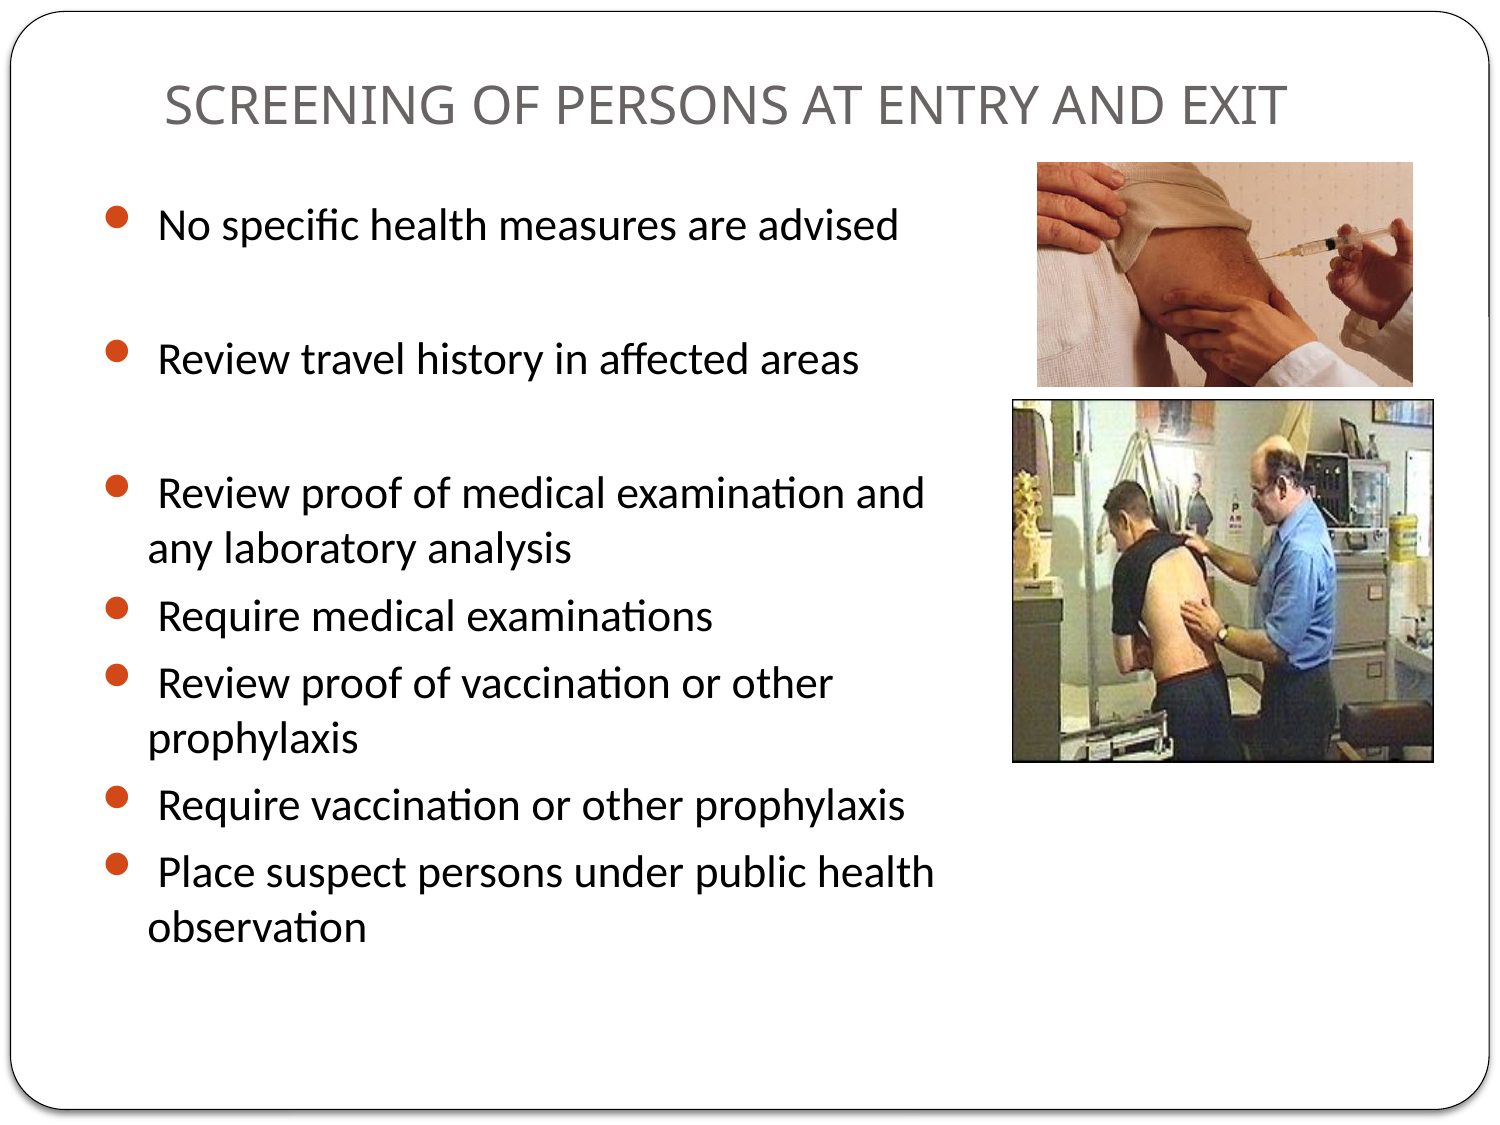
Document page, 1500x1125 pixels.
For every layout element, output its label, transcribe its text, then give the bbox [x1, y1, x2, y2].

title SCREENING OF PERSONS AT ENTRY AND EXIT [150, 24, 1425, 150]
picture [1012, 399, 1434, 763]
picture [1037, 162, 1413, 387]
list No specific health measures are advised Review travel history in affected areas Review proof of medical examination and any laboratory analysis Require medical examinations Review proof of vaccination or other prophylaxis Require vaccination or other prophylaxis Place suspect persons under public health observation [87, 187, 988, 1025]
